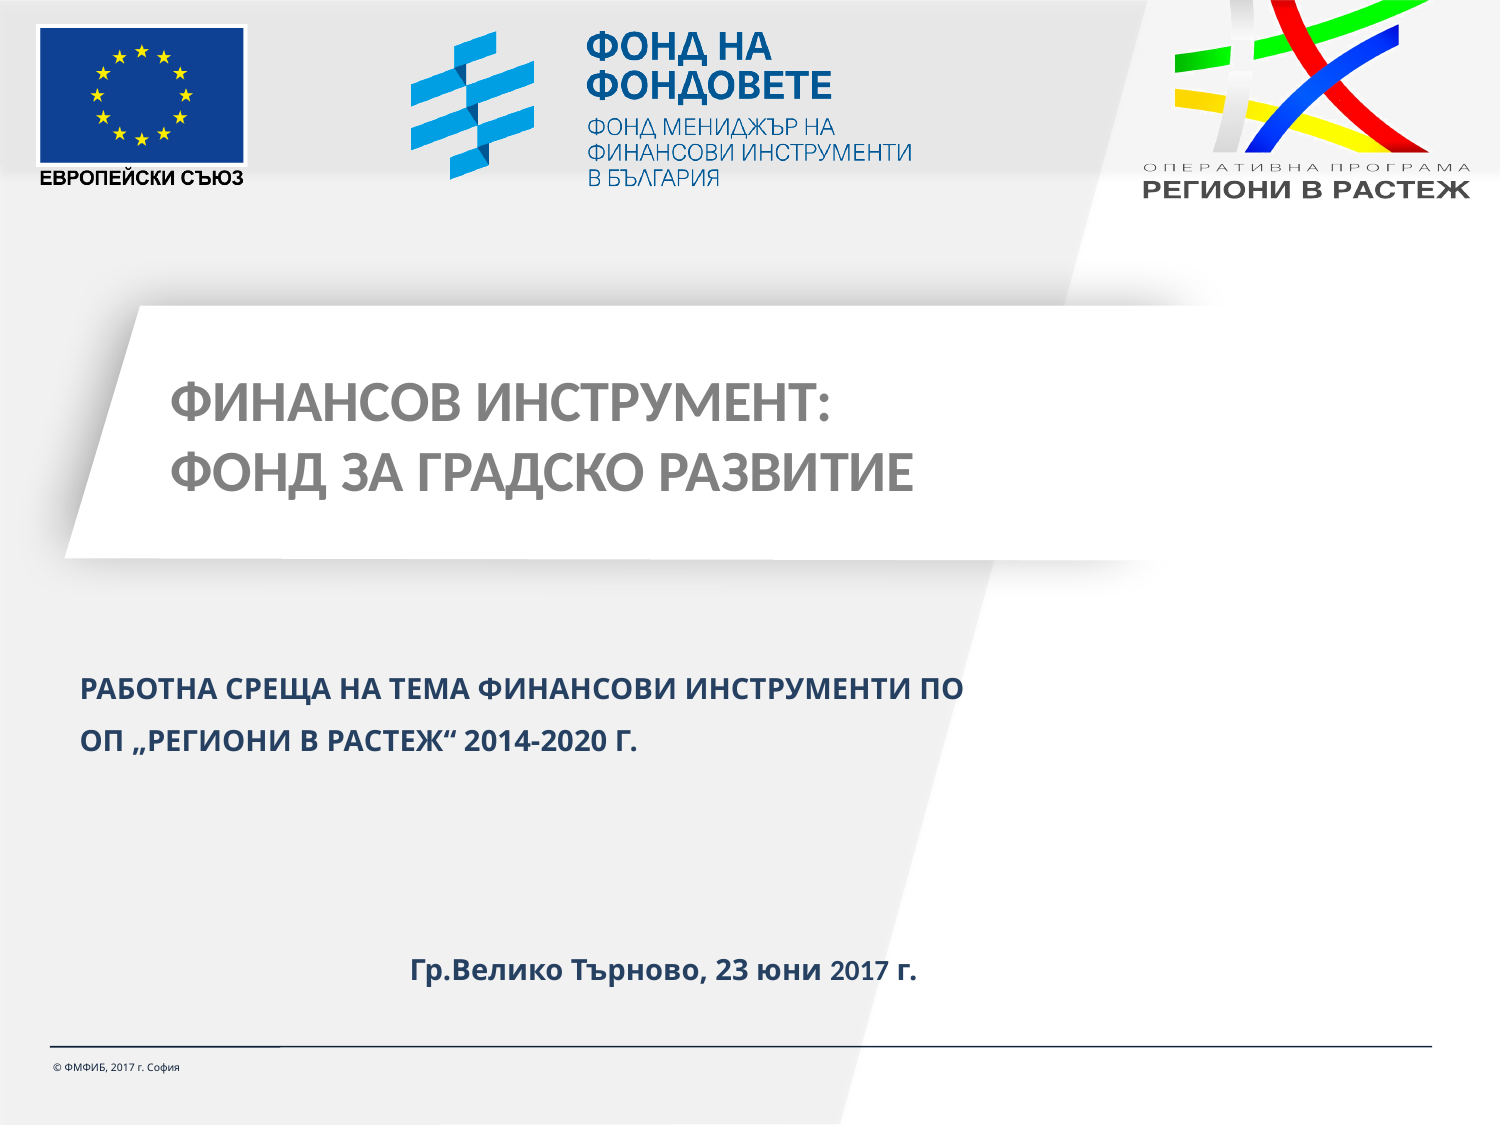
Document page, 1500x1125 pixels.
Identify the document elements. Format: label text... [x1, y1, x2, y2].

picture [382, 11, 939, 203]
picture [1116, 0, 1500, 216]
picture [12, 6, 267, 216]
list Работна среща на тема финансови инструменти по ОП „Региони в растеж“ 2014-2020 г. Гр.Велико Търново, 23 юни 2017 г. [64, 645, 1008, 850]
title ФИНАНСОВ ИНСТРУМЕНТ: ФОНД ЗА ГРАДСКО РАЗВИТИЕ [155, 305, 1212, 561]
